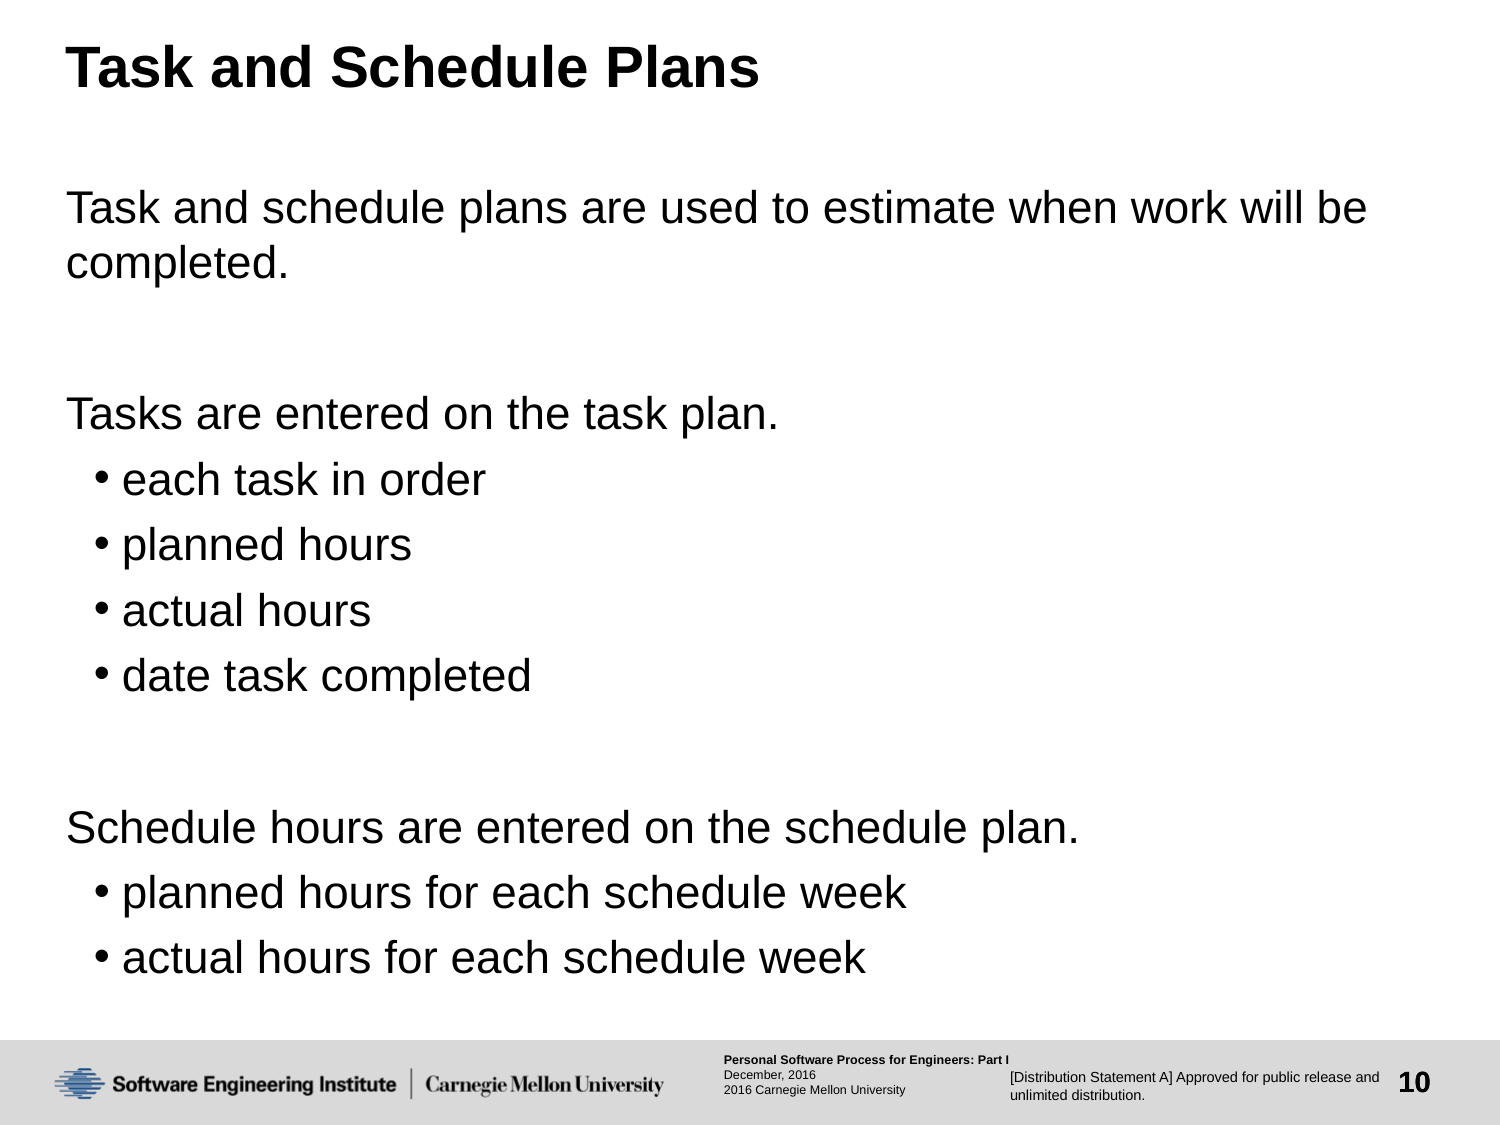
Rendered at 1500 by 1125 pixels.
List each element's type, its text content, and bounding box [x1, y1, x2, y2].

picture [46, 1061, 673, 1104]
list Task and schedule plans are used to estimate when work will be completed. Tasks are entered on the task plan. each task in order planned hours actual hours date task completed Schedule hours are entered on the schedule plan. planned hours for each schedule week actual hours for each schedule week [65, 177, 1431, 1000]
title Task and Schedule Plans [65, 37, 1313, 148]
